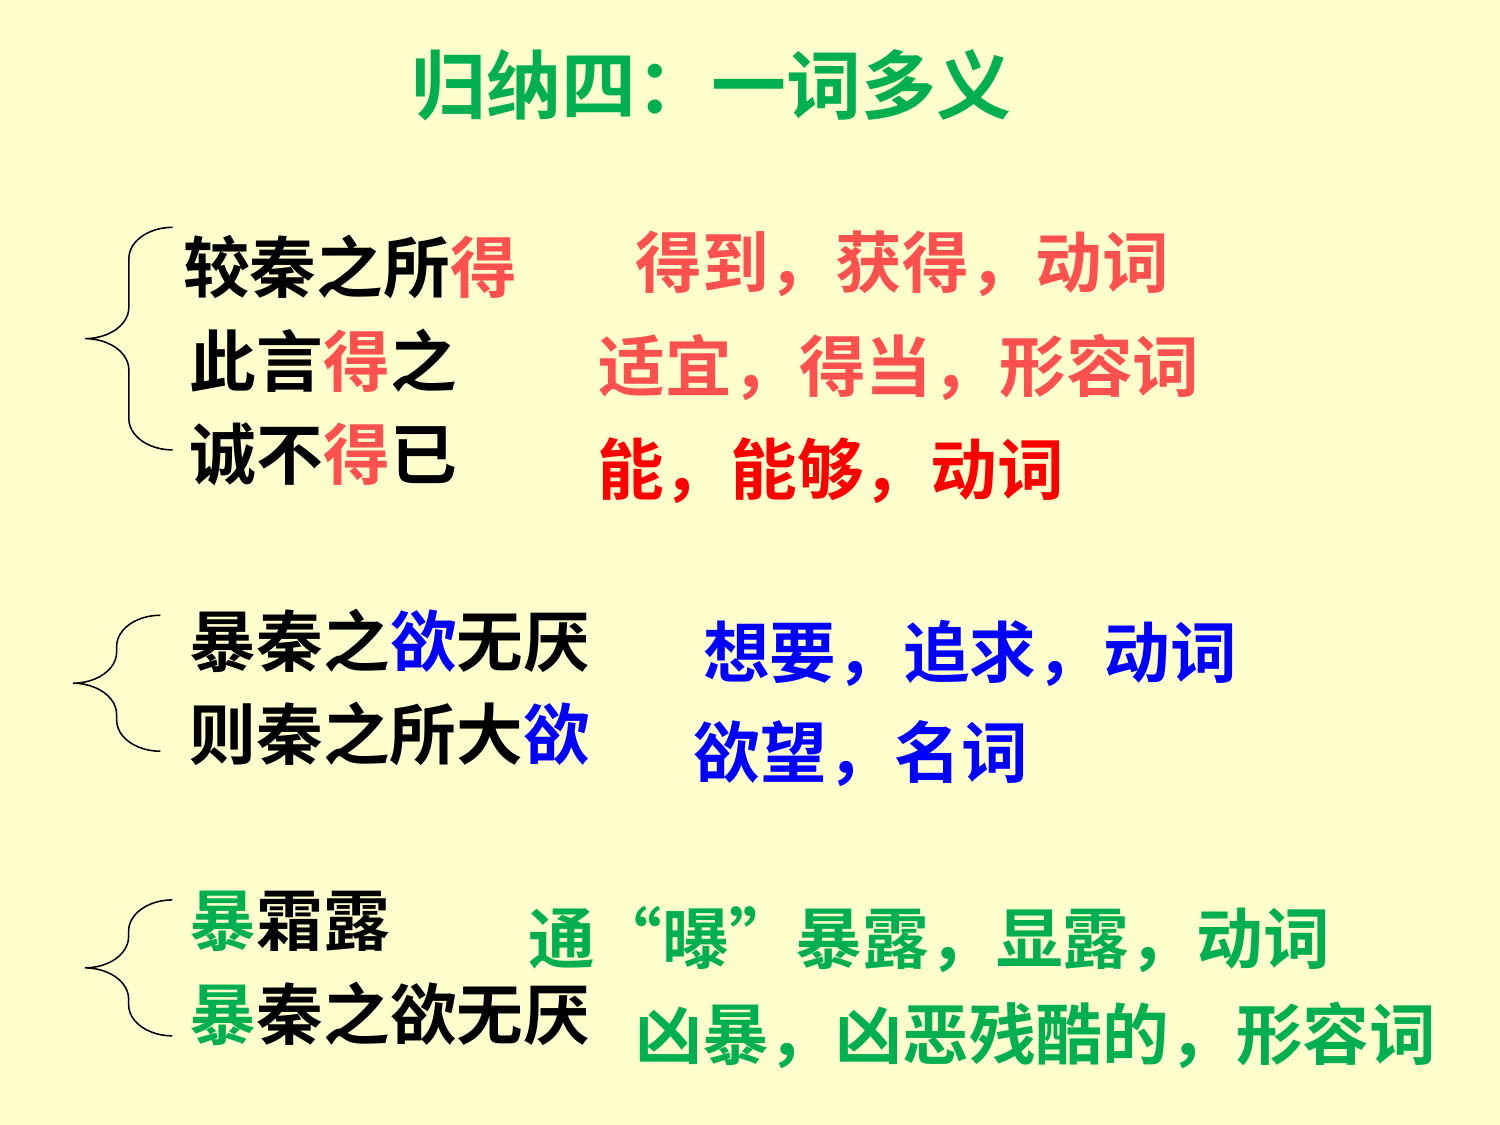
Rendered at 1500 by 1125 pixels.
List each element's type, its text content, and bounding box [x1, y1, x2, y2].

text_box 得到，获得，动词 [620, 213, 1235, 309]
text_box 凶暴，凶恶残酷的，形容词 [620, 985, 1483, 1081]
text_box 适宜，得当，形容词 [584, 317, 1237, 412]
text_box 能，能够，动词 [582, 420, 1156, 516]
text_box [1024, 862, 1413, 938]
text_box 归纳四：一词多义 [397, 30, 1089, 136]
text_box [84, 899, 173, 1036]
text_box 通“曝”暴露，显露，动词 [514, 889, 1391, 985]
text_box 欲望，名词 [679, 703, 1142, 799]
text_box [85, 227, 173, 450]
text_box [72, 615, 161, 752]
text_box 较秦之所得 此言得之 诚不得已 暴秦之欲无厌 则秦之所大欲 暴霜露 暴秦之欲无厌 [128, 218, 1404, 1107]
text_box 想要，追求，动词 [688, 603, 1329, 699]
